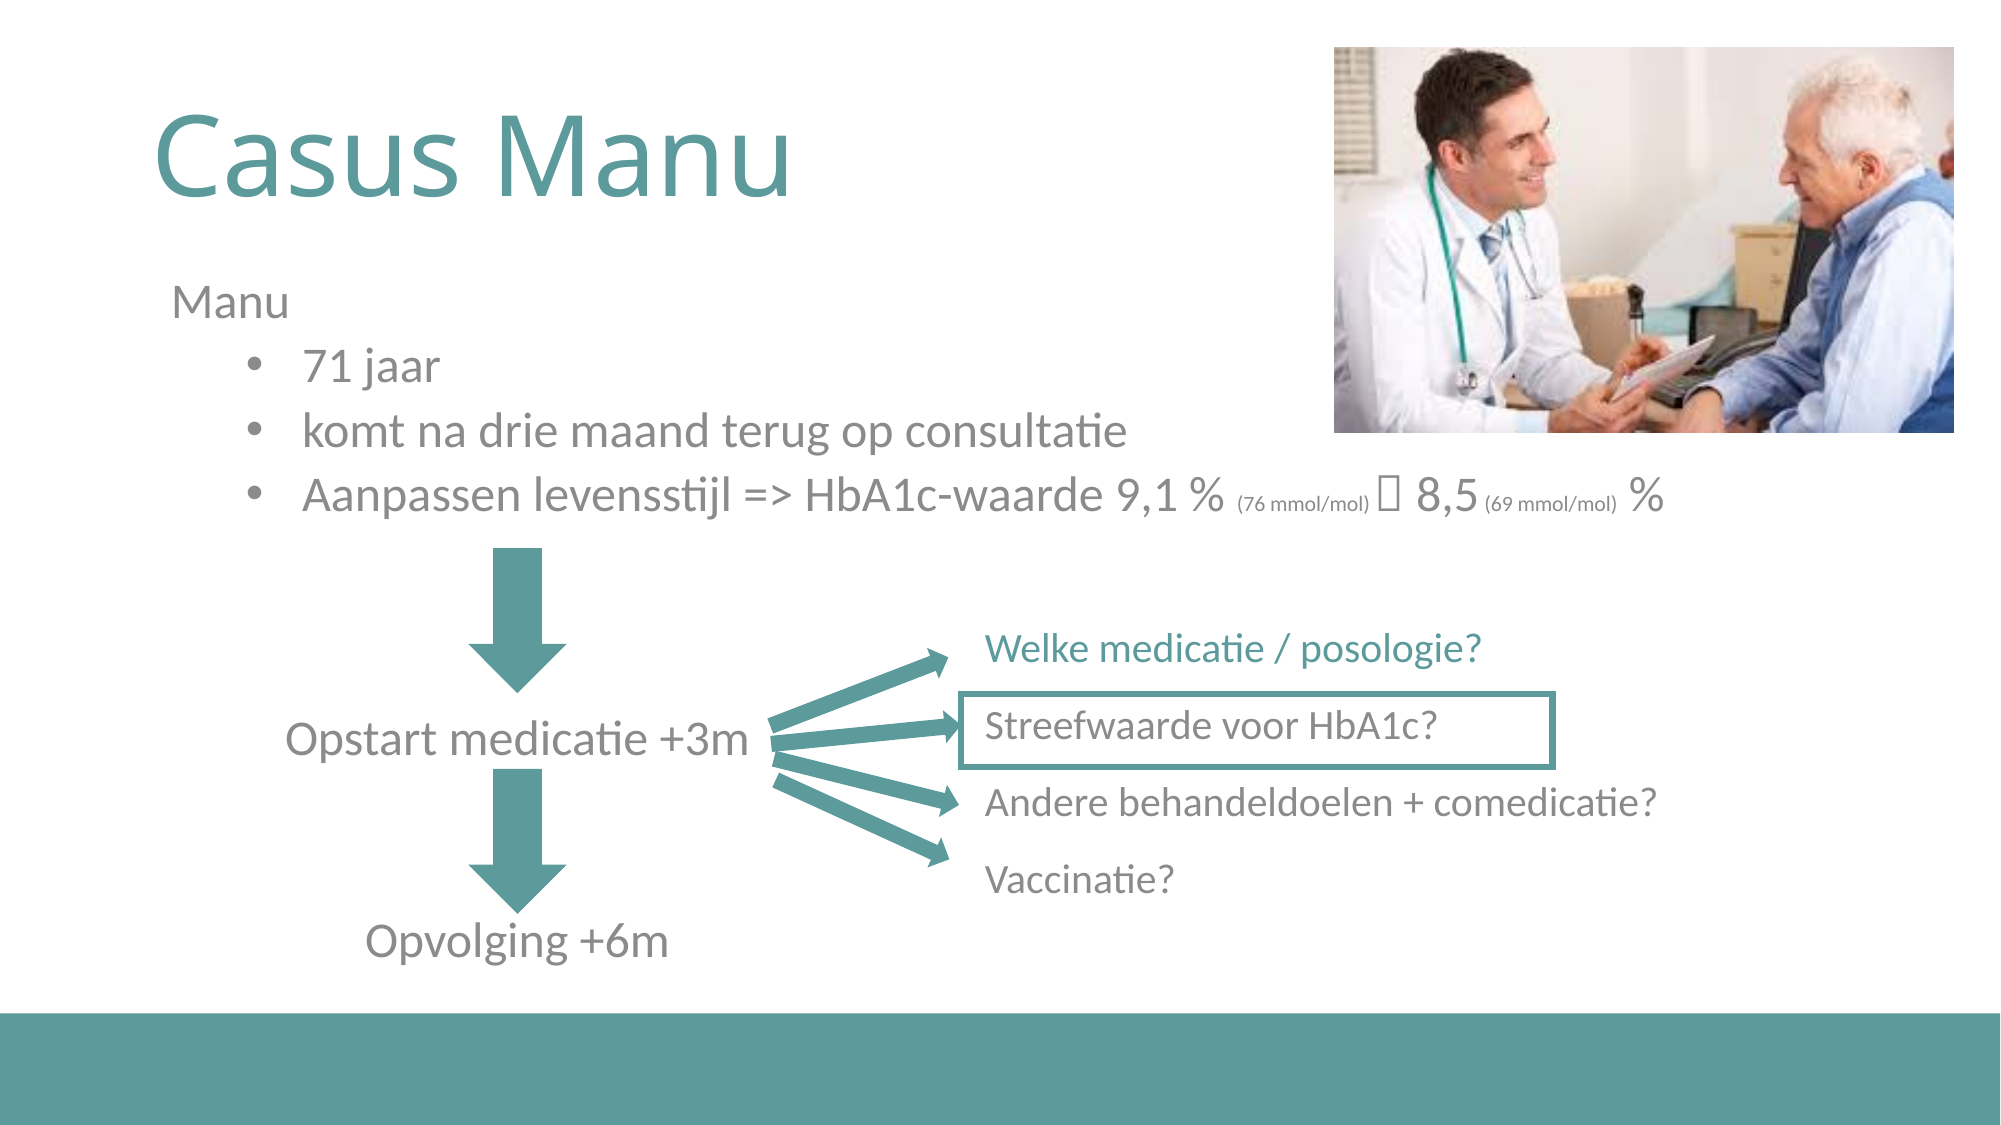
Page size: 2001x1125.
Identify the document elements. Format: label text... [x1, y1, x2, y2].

text_box Opvolging +6m [247, 907, 788, 993]
text_box Andere behandeldoelen + comedicatie? [969, 773, 1683, 846]
text_box Vaccinatie? [969, 850, 1683, 924]
text_box Streefwaarde voor HbA1c? [969, 695, 1683, 769]
text_box Casus Manu [136, 22, 1862, 229]
text_box [772, 772, 950, 868]
text_box [770, 710, 960, 752]
text_box [767, 647, 949, 734]
text_box [771, 750, 959, 818]
text_box [468, 548, 567, 694]
text_box Welke medicatie / posologie? [969, 618, 1683, 692]
list Manu 71 jaar komt na drie maand terug op consultatie Aanpassen levensstijl => HbA1c-waarde 9,1 % (76 mmol/mol)  8,5 (69 mmol/mol) % [155, 267, 1814, 669]
text_box [468, 768, 567, 914]
text_box Opstart medicatie +3m [247, 704, 788, 790]
text_box [960, 693, 1554, 768]
picture [1334, 47, 1954, 433]
